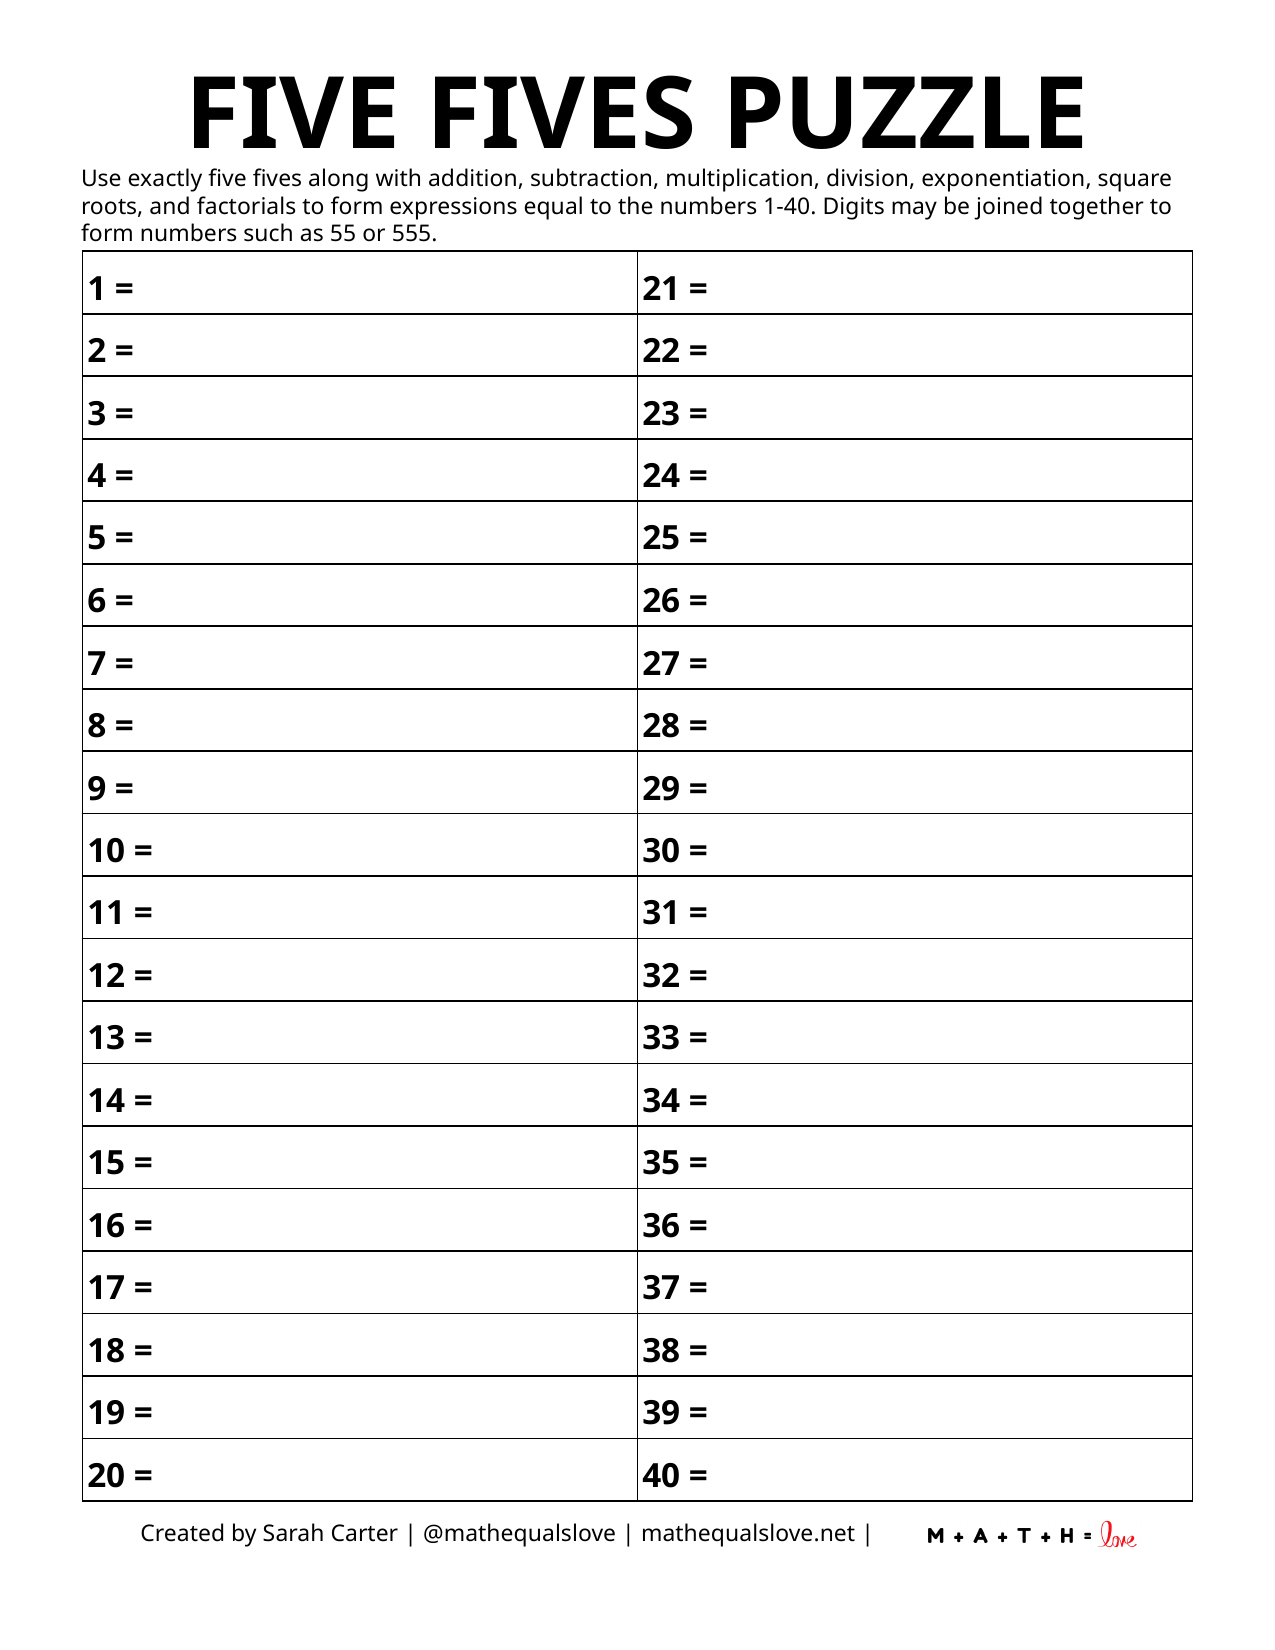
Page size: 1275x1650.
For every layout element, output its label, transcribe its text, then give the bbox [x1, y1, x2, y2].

table_cell 38 = [638, 1314, 1192, 1375]
table_cell 29 = [638, 752, 1192, 813]
table_cell 36 = [638, 1189, 1192, 1250]
table_cell 14 = [83, 1064, 637, 1125]
table_cell 39 = [638, 1377, 1192, 1438]
table_cell 37 = [638, 1252, 1192, 1313]
table_cell 19 = [83, 1377, 637, 1438]
table_cell 20 = [83, 1439, 637, 1500]
table_cell 35 = [638, 1127, 1192, 1188]
text_box FIVE FIVES PUZZLE [72, 42, 1203, 158]
table_cell 15 = [83, 1127, 637, 1188]
table_cell 22 = [638, 315, 1192, 375]
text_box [125, 1510, 1254, 1555]
table_cell 32 = [638, 939, 1192, 1000]
table_cell 11 = [83, 877, 637, 938]
table_cell 4 = [83, 440, 637, 500]
table_header 21 = [638, 252, 1192, 313]
table_cell 3 = [83, 377, 637, 438]
table_cell 23 = [638, 377, 1192, 438]
table_cell 34 = [638, 1064, 1192, 1125]
table_cell 26 = [638, 565, 1192, 625]
table_cell 9 = [83, 752, 637, 813]
table_cell 10 = [83, 814, 637, 875]
table_cell 40 = [638, 1439, 1192, 1500]
table_cell 12 = [83, 939, 637, 1000]
table_cell 27 = [638, 627, 1192, 688]
table_cell 30 = [638, 814, 1192, 875]
table_cell 2 = [83, 315, 637, 375]
table_cell 17 = [83, 1252, 637, 1313]
table_cell 16 = [83, 1189, 637, 1250]
table_cell 33 = [638, 1002, 1192, 1063]
table_cell 28 = [638, 690, 1192, 750]
text_box Use exactly five fives along with addition, subtraction, multiplication, division, exponentiation, square roots, and factorials to form expressions equal to the numbers 1-40. Digits may be joined together to form numbers such as 55 or 555. [74, 157, 1200, 244]
text_box [264, 700, 1275, 1650]
table_cell 8 = [83, 690, 637, 750]
table_cell 7 = [83, 627, 637, 688]
table_cell 25 = [638, 502, 1192, 563]
table_cell 18 = [83, 1314, 637, 1375]
table_header 1 = [83, 252, 637, 313]
table_cell 6 = [83, 565, 637, 625]
table_cell 24 = [638, 440, 1192, 500]
table_cell 5 = [83, 502, 637, 563]
table_cell 13 = [83, 1002, 637, 1063]
table_cell 31 = [638, 877, 1192, 938]
